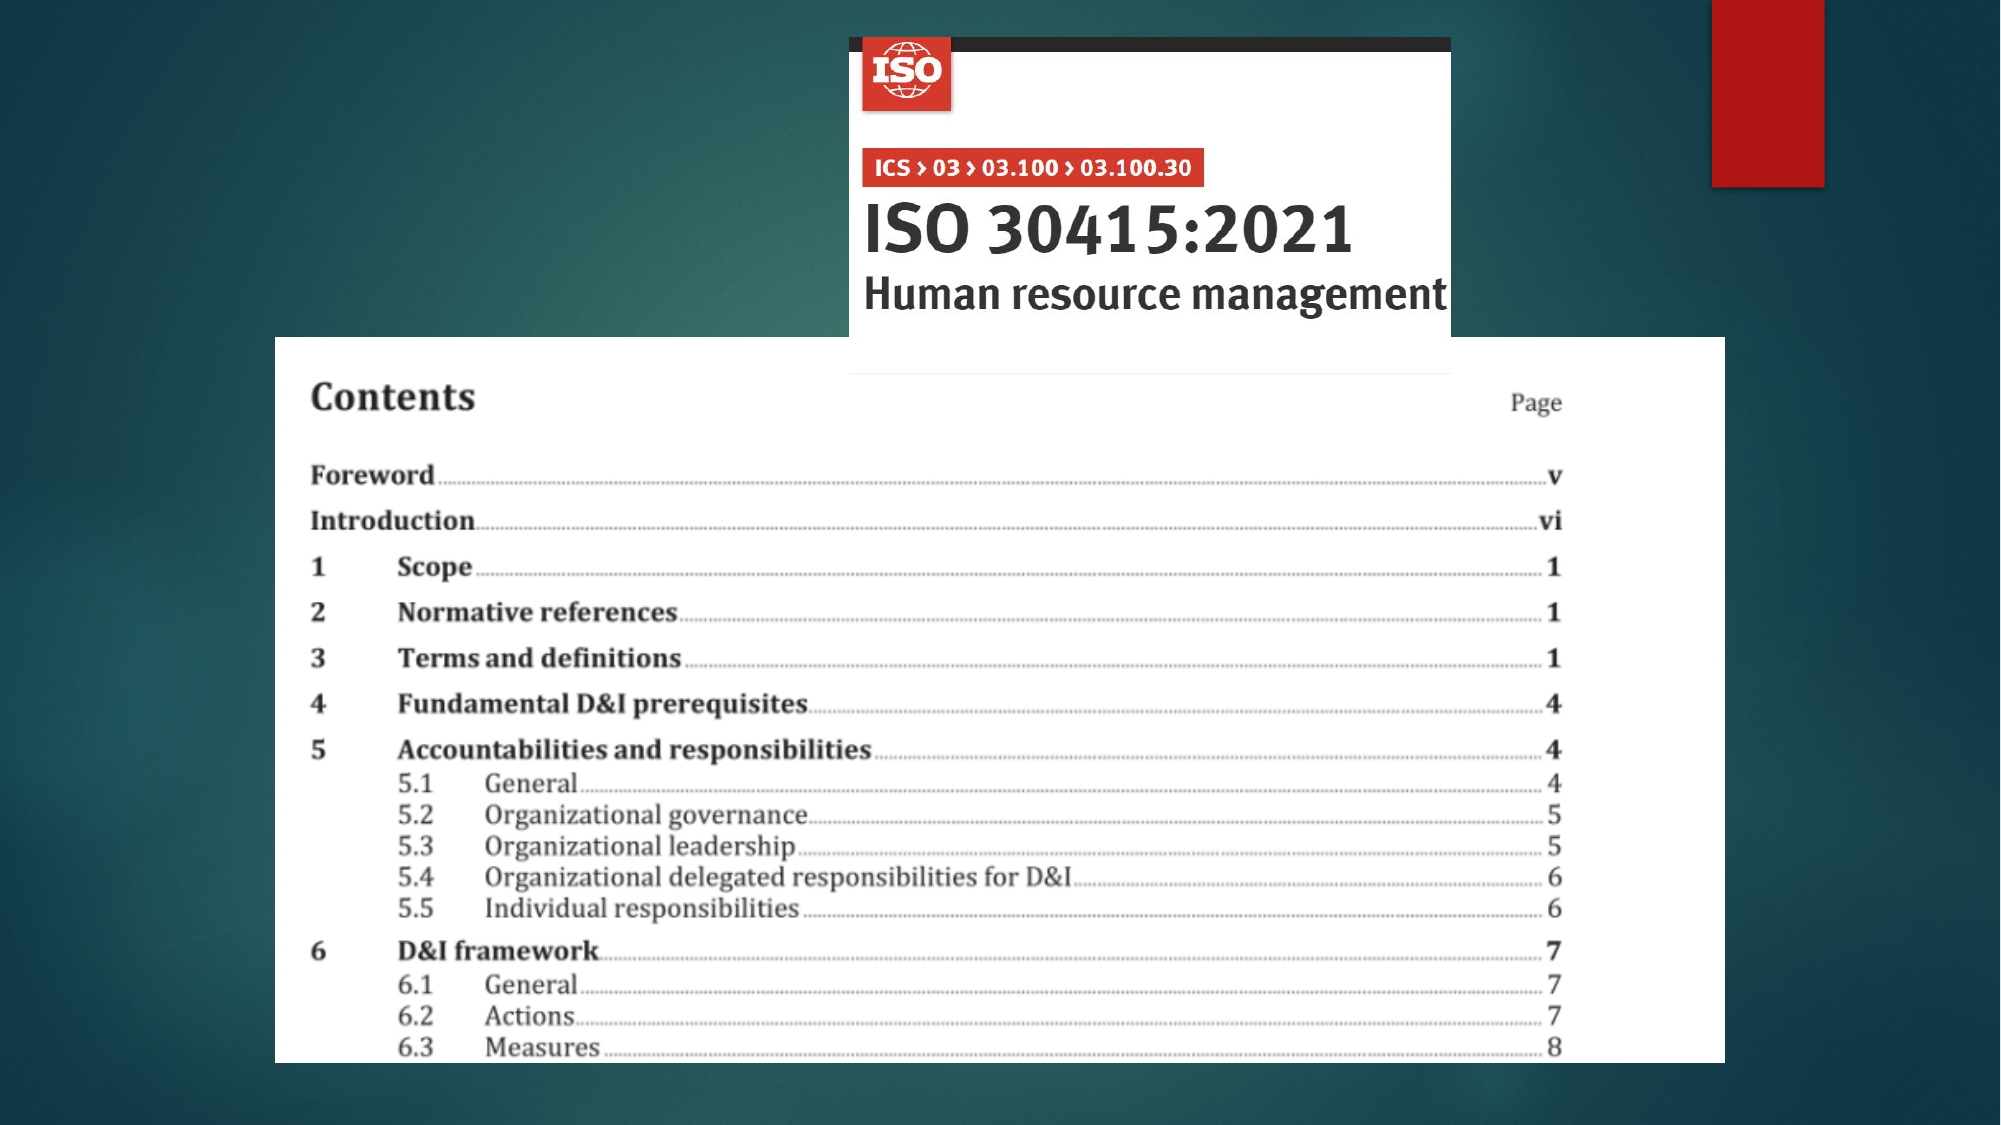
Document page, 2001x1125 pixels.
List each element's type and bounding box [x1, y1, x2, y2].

picture [0, 0, 1726, 1125]
